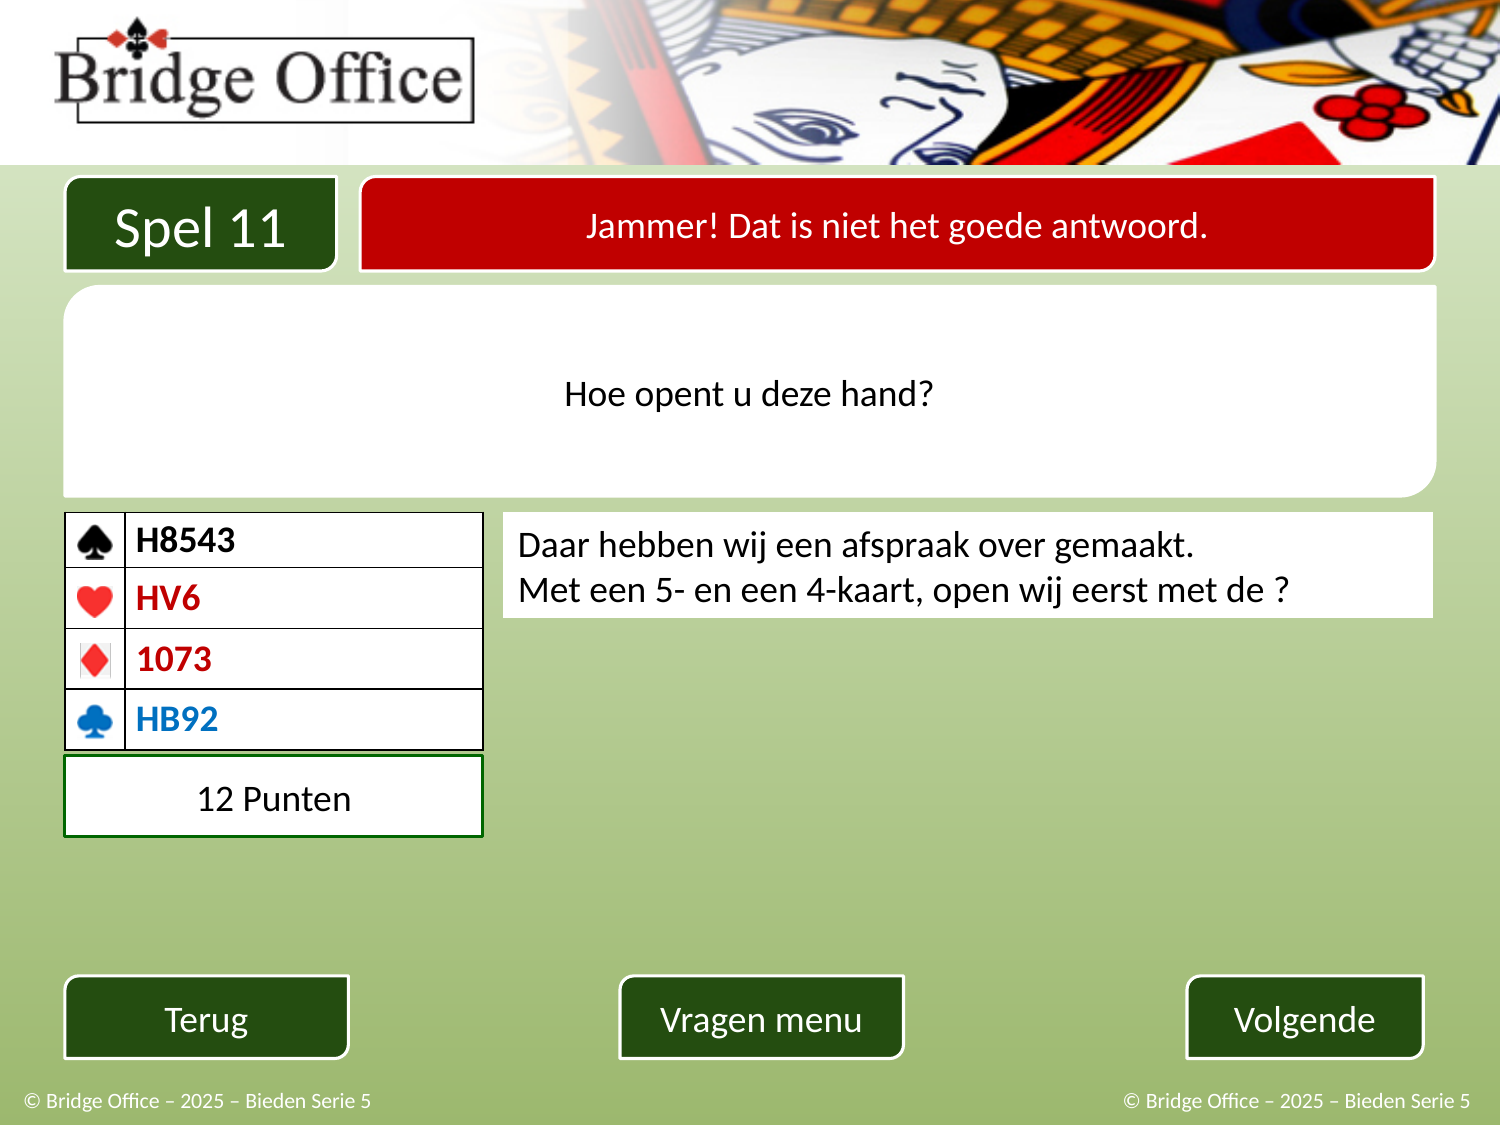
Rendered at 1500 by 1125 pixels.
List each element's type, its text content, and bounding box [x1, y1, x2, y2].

text_box Spel 11 [63, 179, 339, 273]
table_cell [66, 690, 124, 749]
text_box 12 Punten [63, 754, 484, 838]
picture [0, 0, 1500, 166]
text_box Hoe opent u deze hand? [63, 284, 1437, 498]
table_header H8543 [126, 513, 482, 567]
table_cell 1073 [126, 629, 482, 688]
text_box Terug [63, 974, 350, 1061]
table_cell HV6 [126, 568, 482, 628]
table_cell [66, 568, 124, 628]
text_box © Bridge Office – 2025 – Bieden Serie 5 [1107, 1079, 1500, 1121]
picture [77, 585, 113, 618]
table_cell HB92 [126, 690, 482, 749]
picture [77, 524, 113, 561]
picture [77, 703, 113, 740]
text_box © Bridge Office – 2025 – Bieden Serie 5 [8, 1079, 393, 1121]
text_box Vragen menu [618, 974, 906, 1061]
text_box Daar hebben wij een afspraak over gemaakt. Met een 5- en een 4-kaart, open wij eerst met de ? [503, 512, 1433, 618]
text_box Jammer! Dat is niet het goede antwoord. [358, 179, 1437, 273]
table_cell [66, 629, 124, 688]
table_header [66, 513, 124, 567]
text_box Volgende [1185, 974, 1425, 1061]
picture [77, 643, 113, 679]
